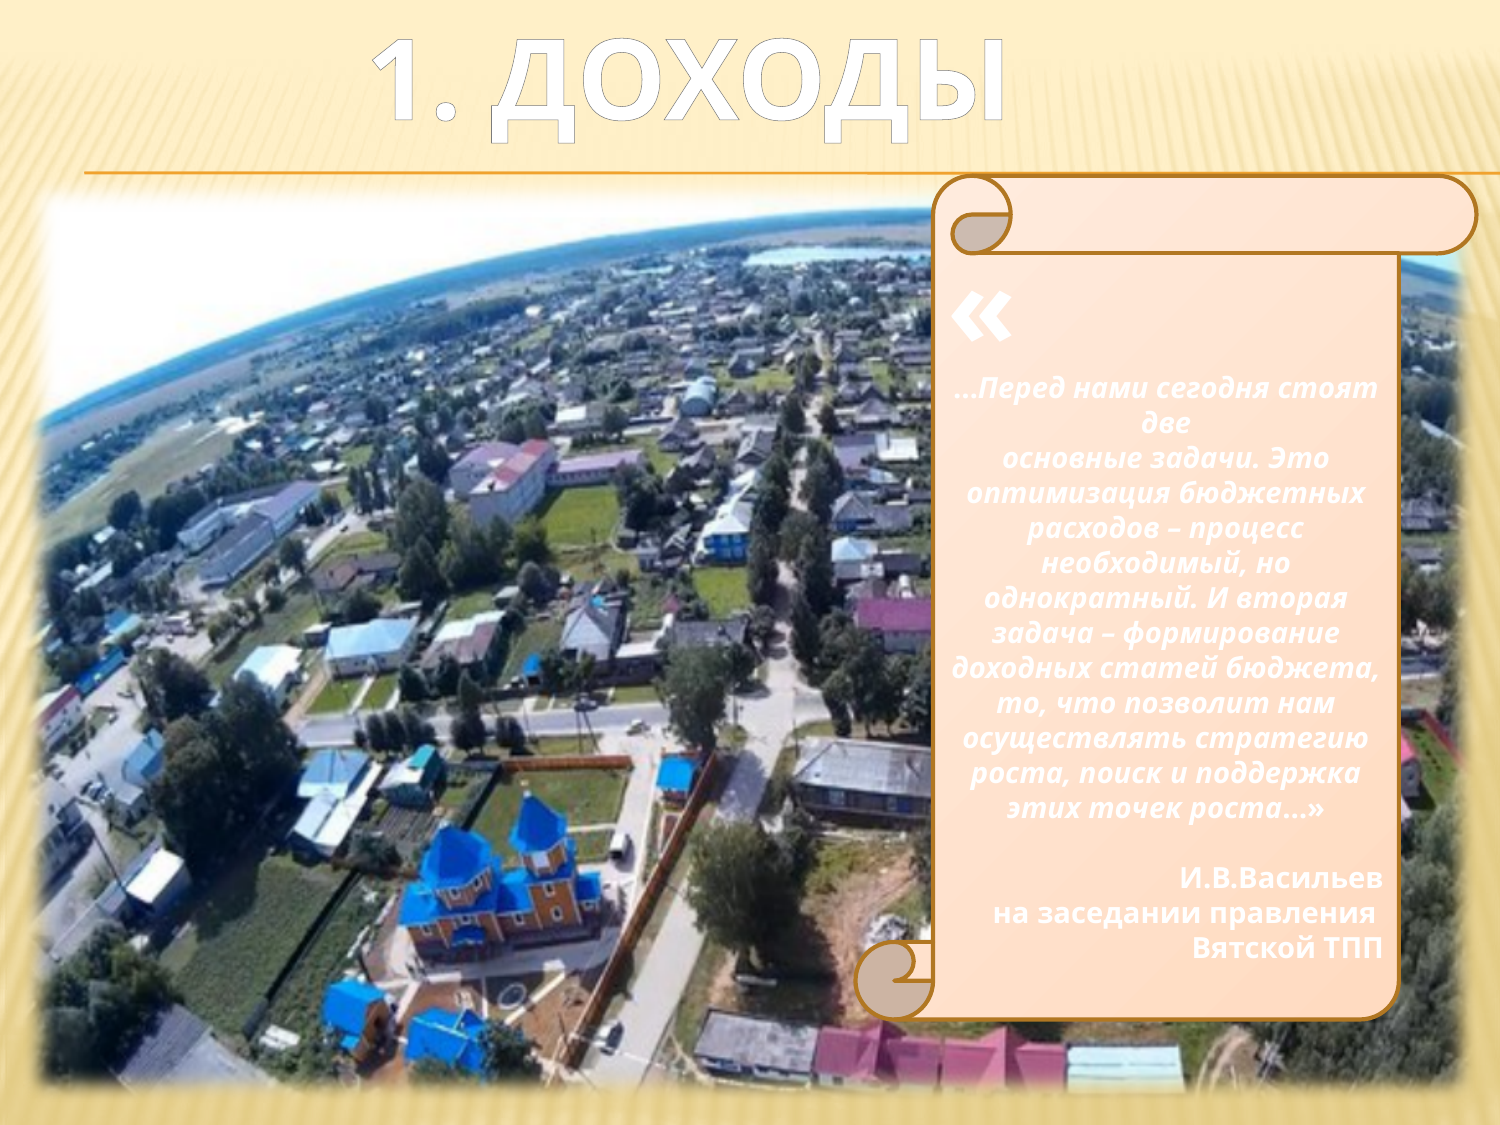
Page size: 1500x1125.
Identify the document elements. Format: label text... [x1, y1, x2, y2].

picture [23, 175, 1479, 1102]
text_box 1. ДОХОДЫ [350, 0, 1028, 150]
